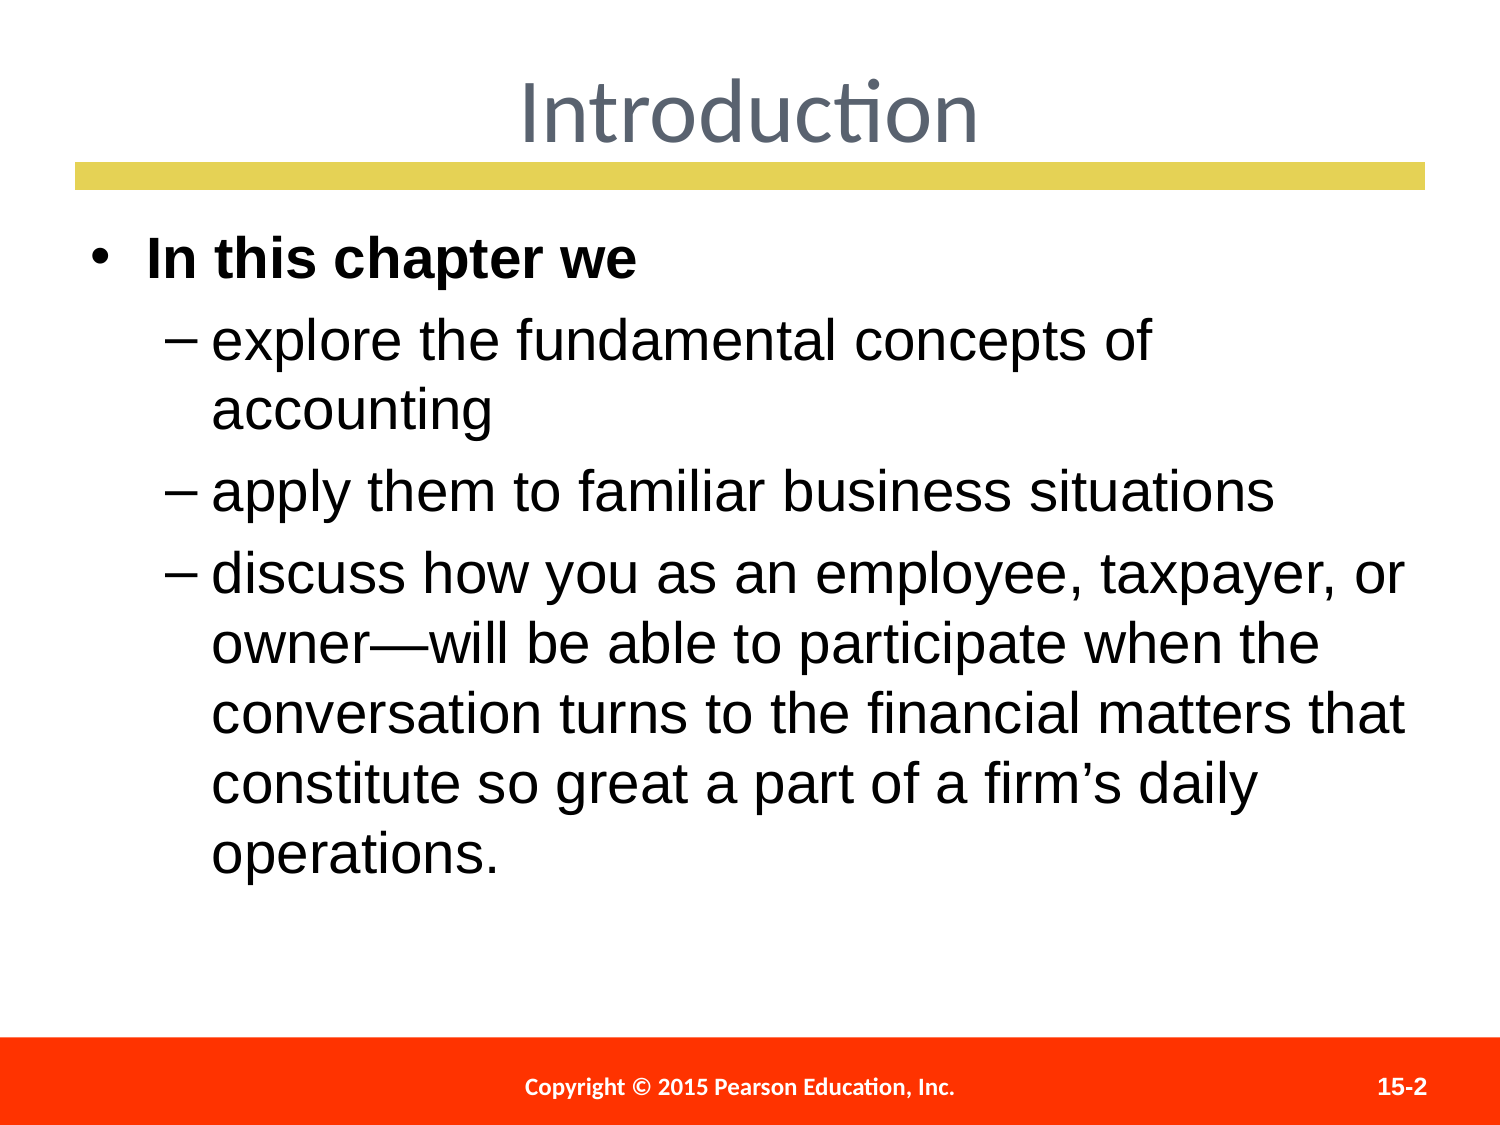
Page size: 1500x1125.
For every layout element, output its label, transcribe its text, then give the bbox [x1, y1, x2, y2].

list In this chapter we explore the fundamental concepts of accounting apply them to familiar business situations discuss how you as an employee, taxpayer, or owner—will be able to participate when the conversation turns to the financial matters that constitute so great a part of a firm’s daily operations. [74, 212, 1426, 1006]
title Introduction [74, 12, 1426, 201]
